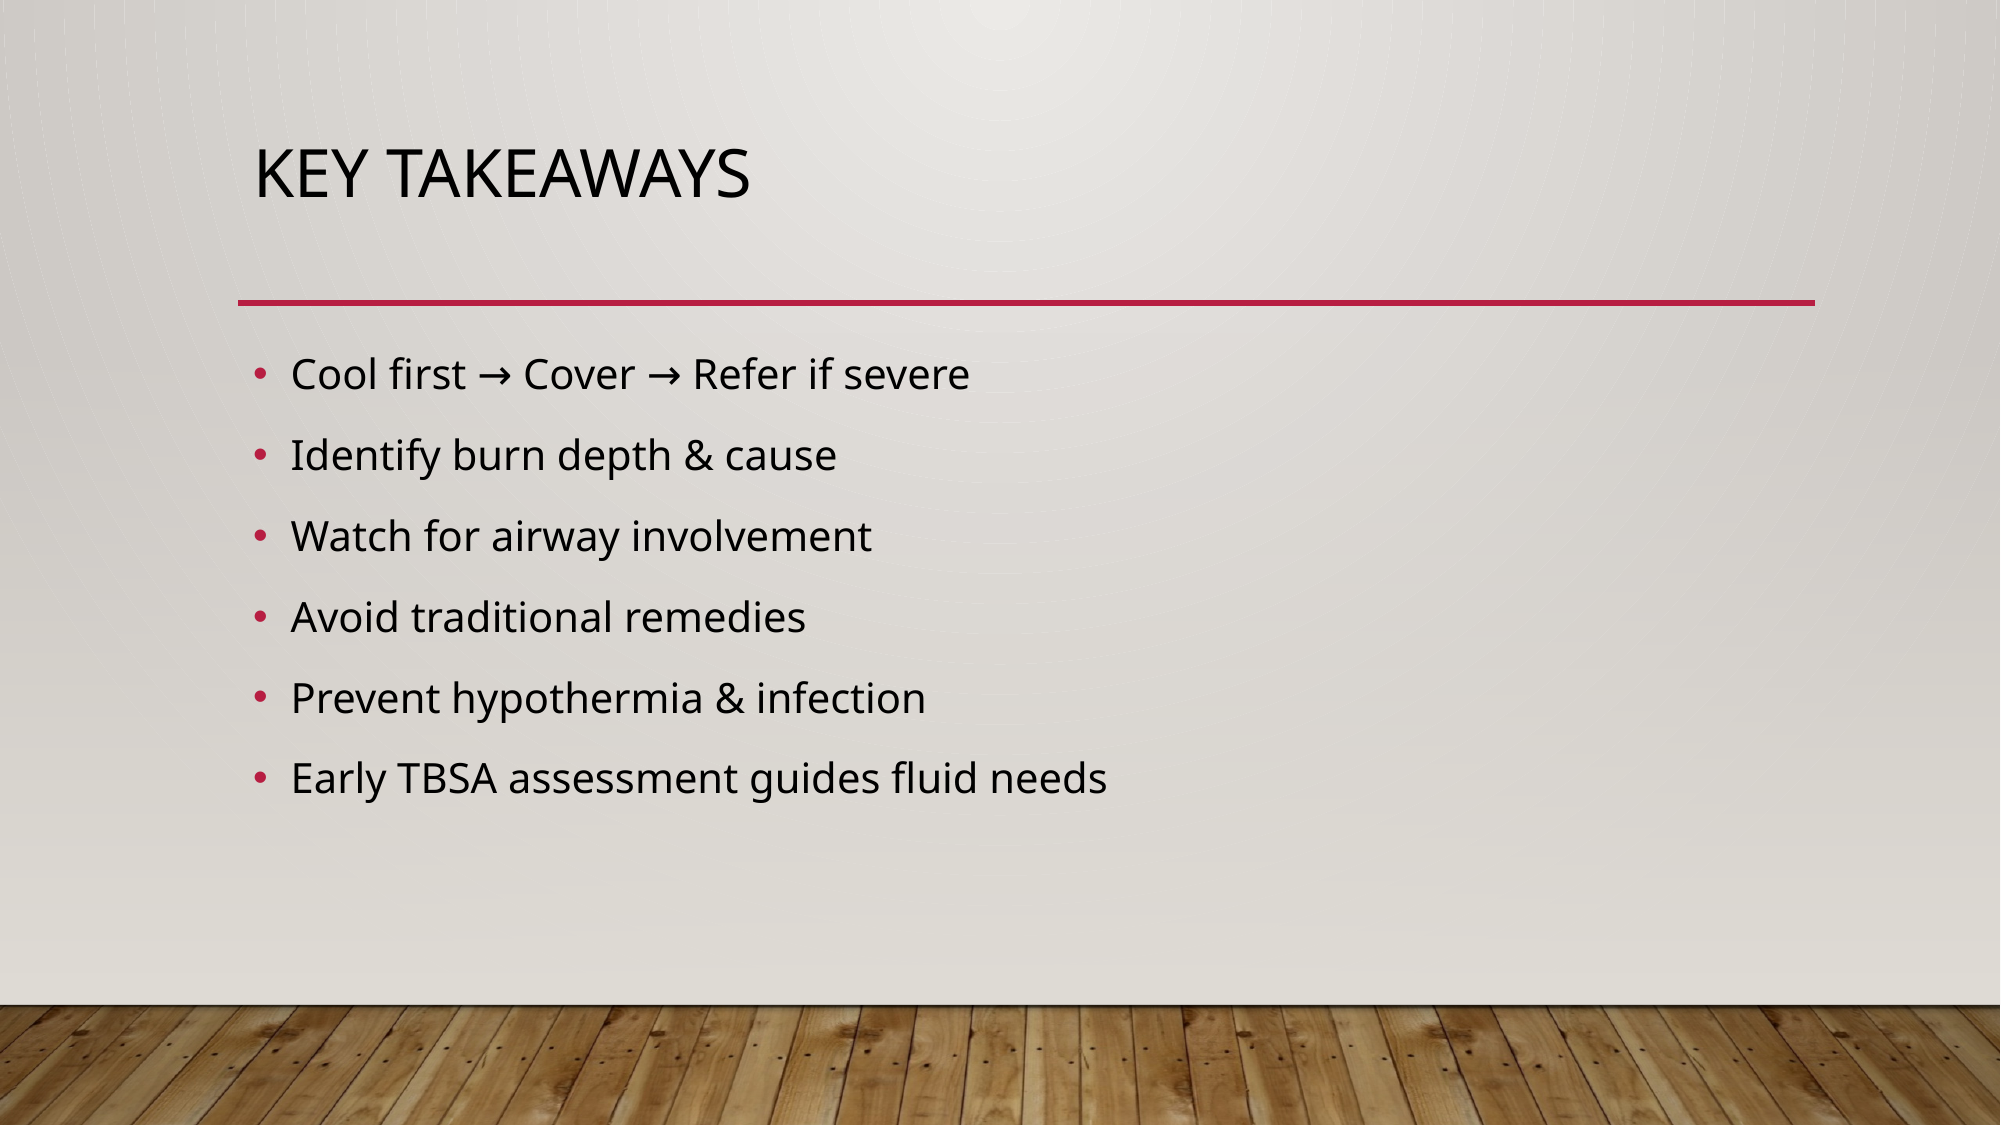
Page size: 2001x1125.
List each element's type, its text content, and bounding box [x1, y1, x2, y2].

list Cool first → Cover → Refer if severe Identify burn depth & cause Watch for airway involvement Avoid traditional remedies Prevent hypothermia & infection Early TBSA assessment guides fluid needs [238, 330, 1814, 897]
title Key Takeaways [238, 131, 1814, 305]
picture [0, 1005, 2000, 1125]
